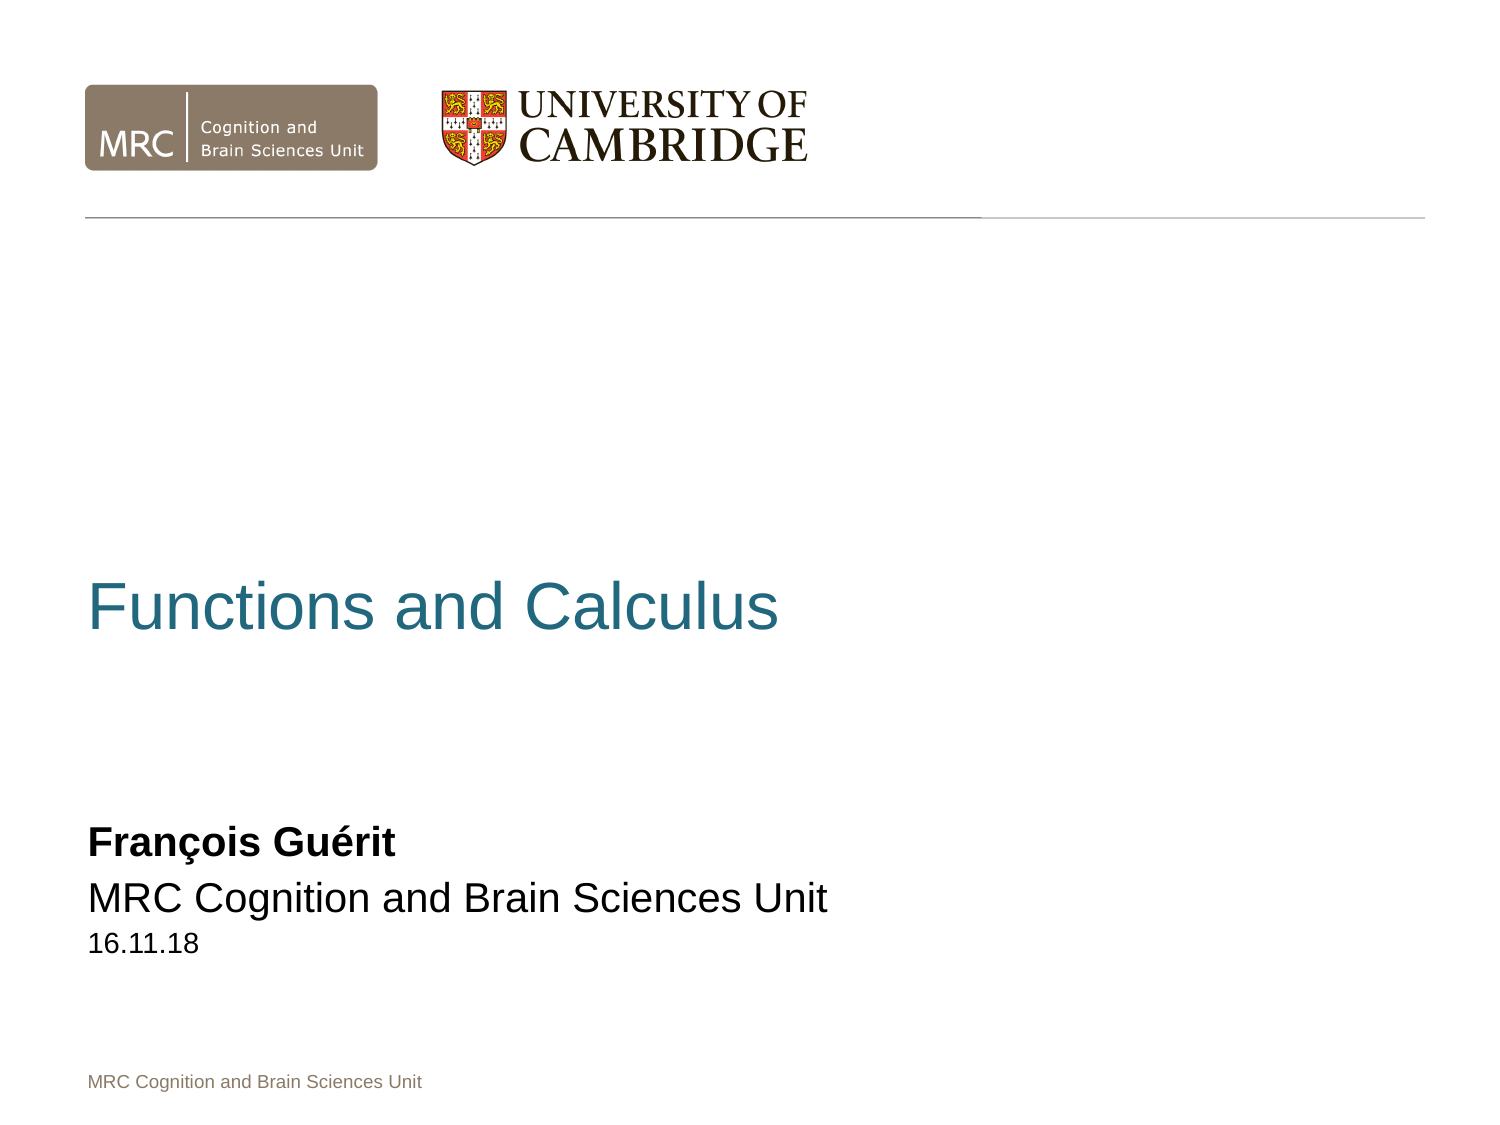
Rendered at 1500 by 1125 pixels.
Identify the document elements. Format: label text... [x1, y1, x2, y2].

picture [0, 0, 1425, 255]
text_box Functions and Calculus François Guérit MRC Cognition and Brain Sciences Unit 16.11.18 [87, 562, 1417, 959]
